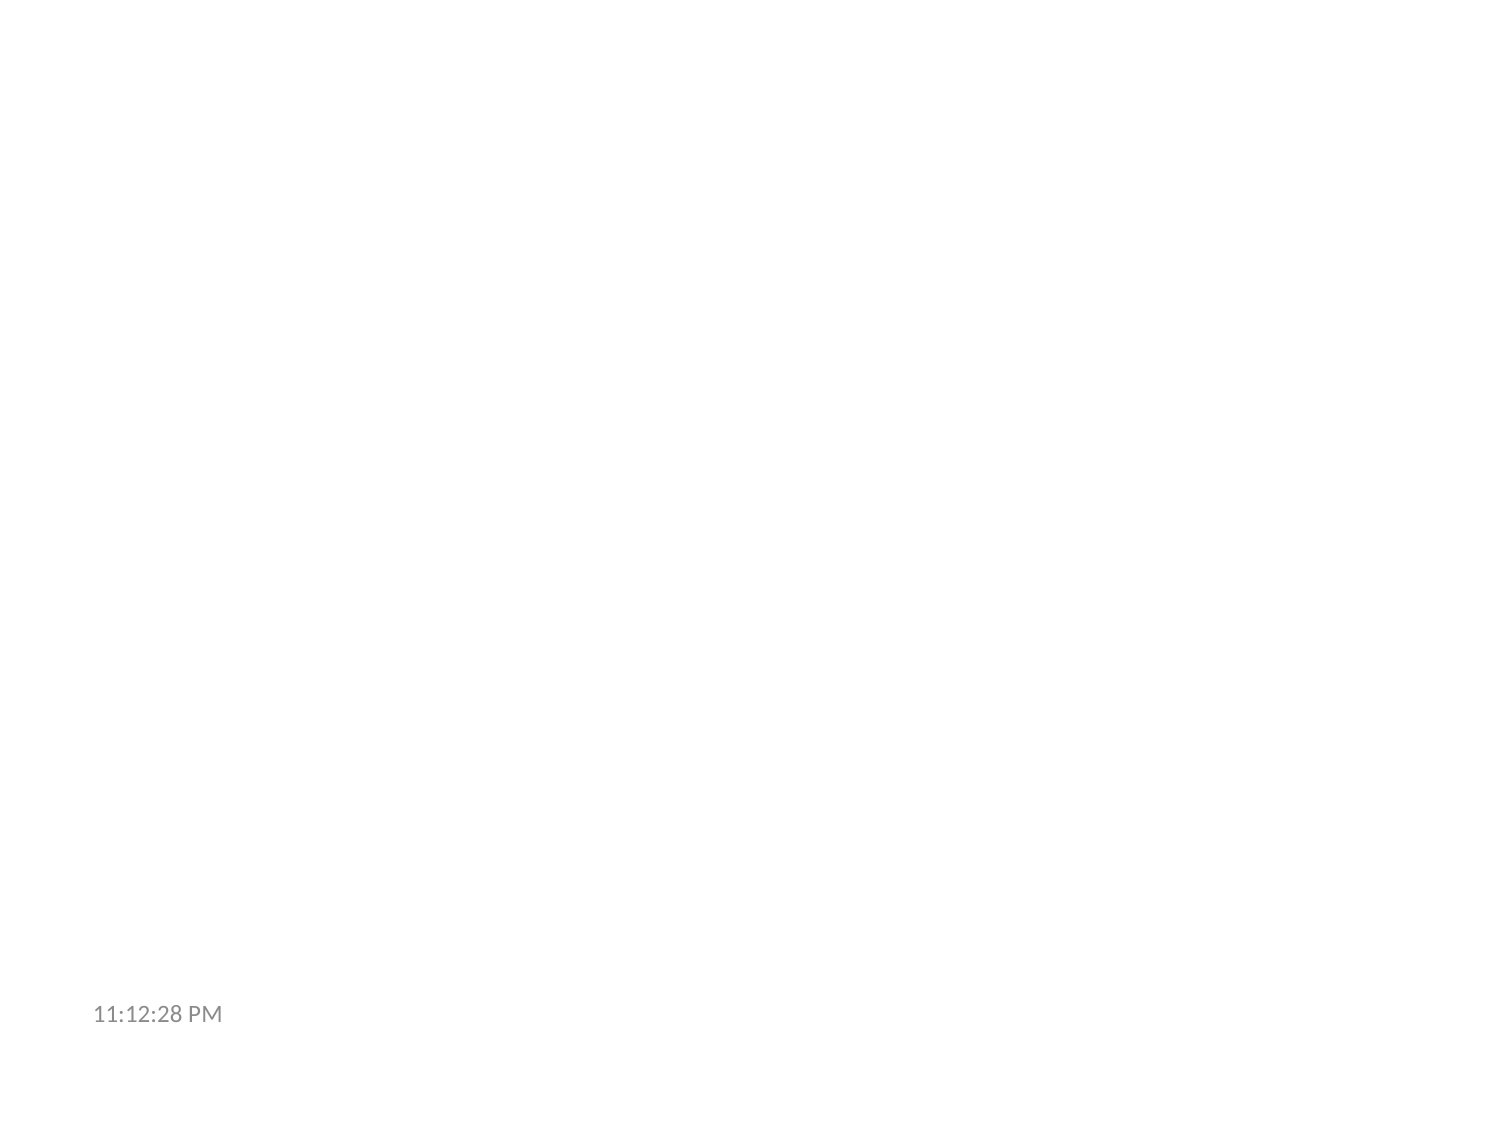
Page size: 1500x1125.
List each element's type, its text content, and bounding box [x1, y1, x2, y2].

text_box 3:35:09 PM [77, 982, 428, 1043]
